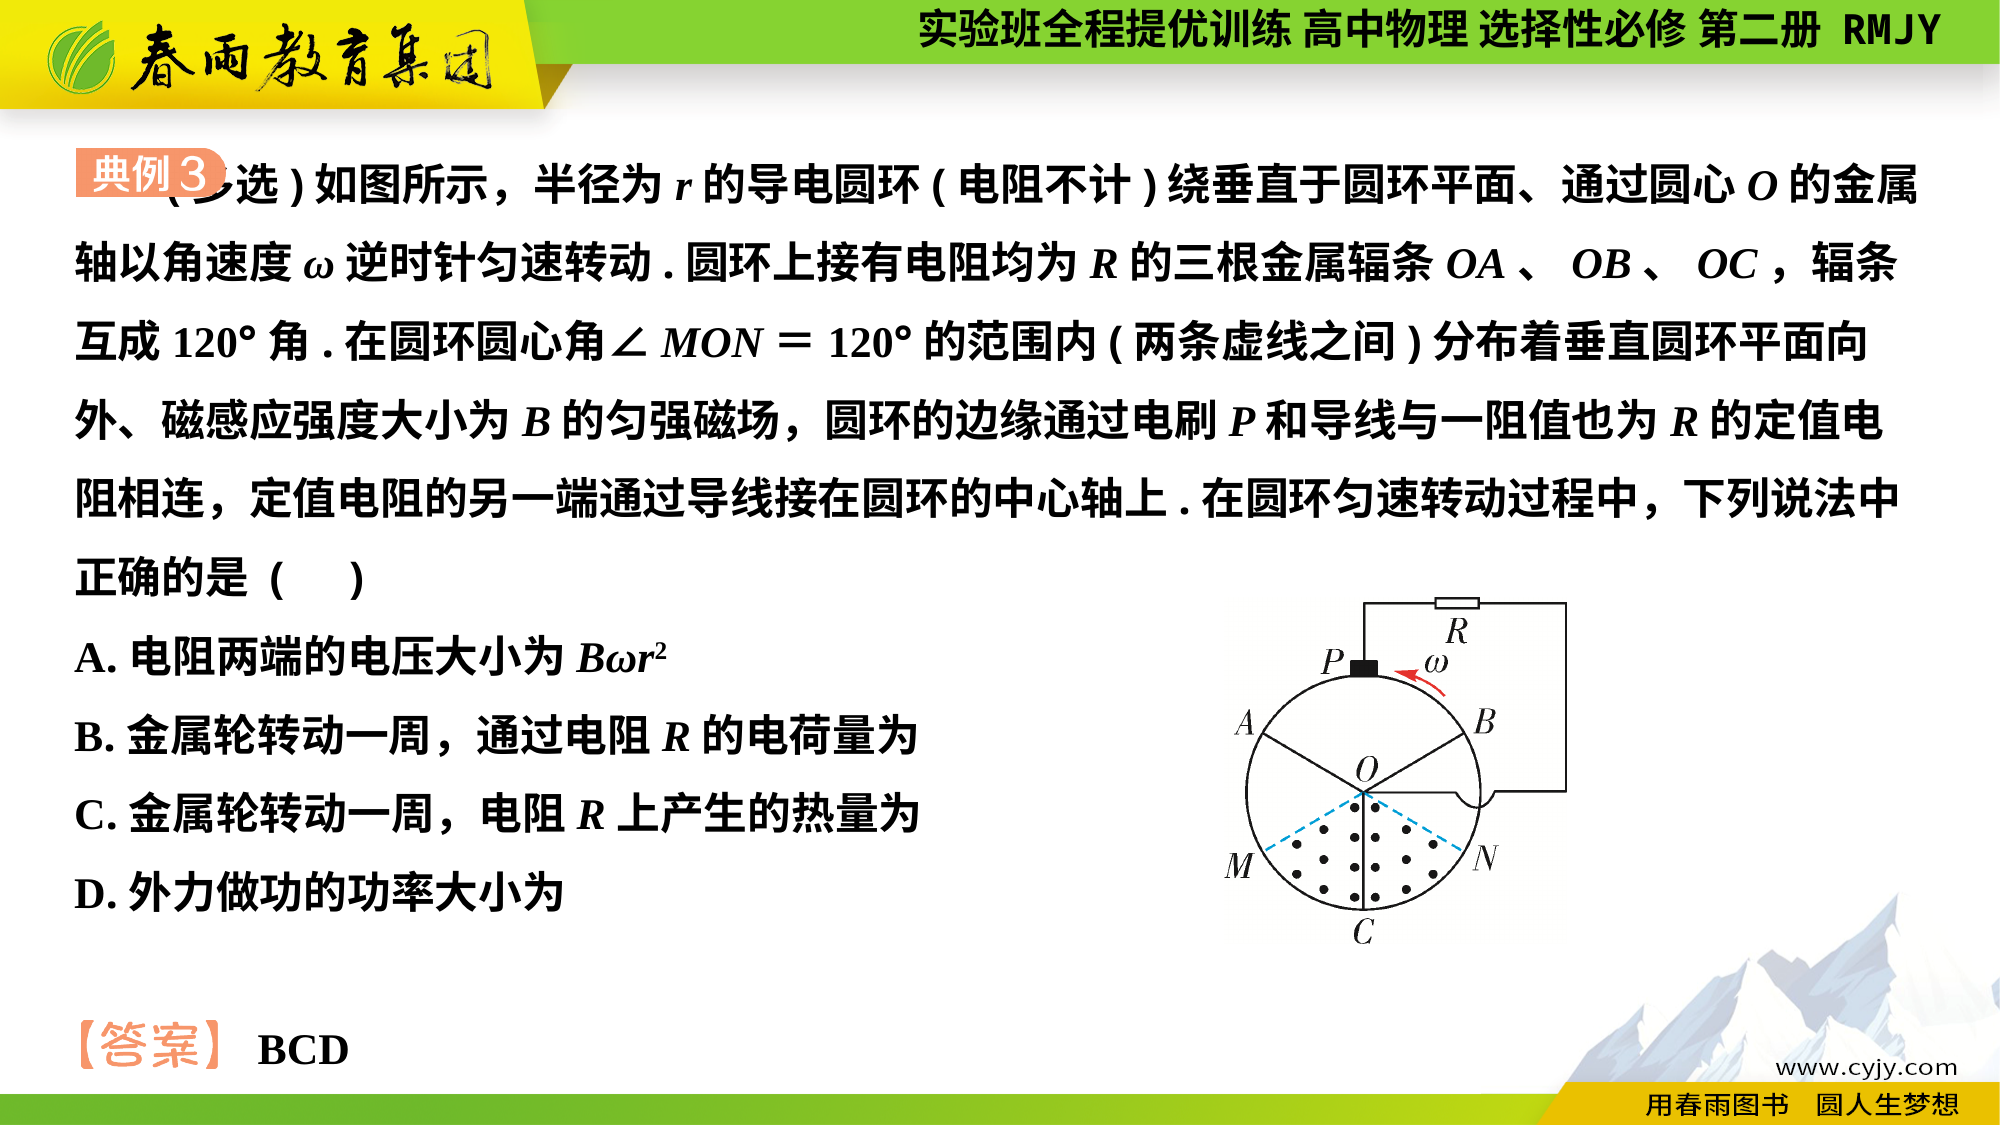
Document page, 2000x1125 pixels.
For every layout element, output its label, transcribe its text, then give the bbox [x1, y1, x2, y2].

picture [0, 0, 2000, 1125]
text_box BCD [242, 987, 365, 1081]
